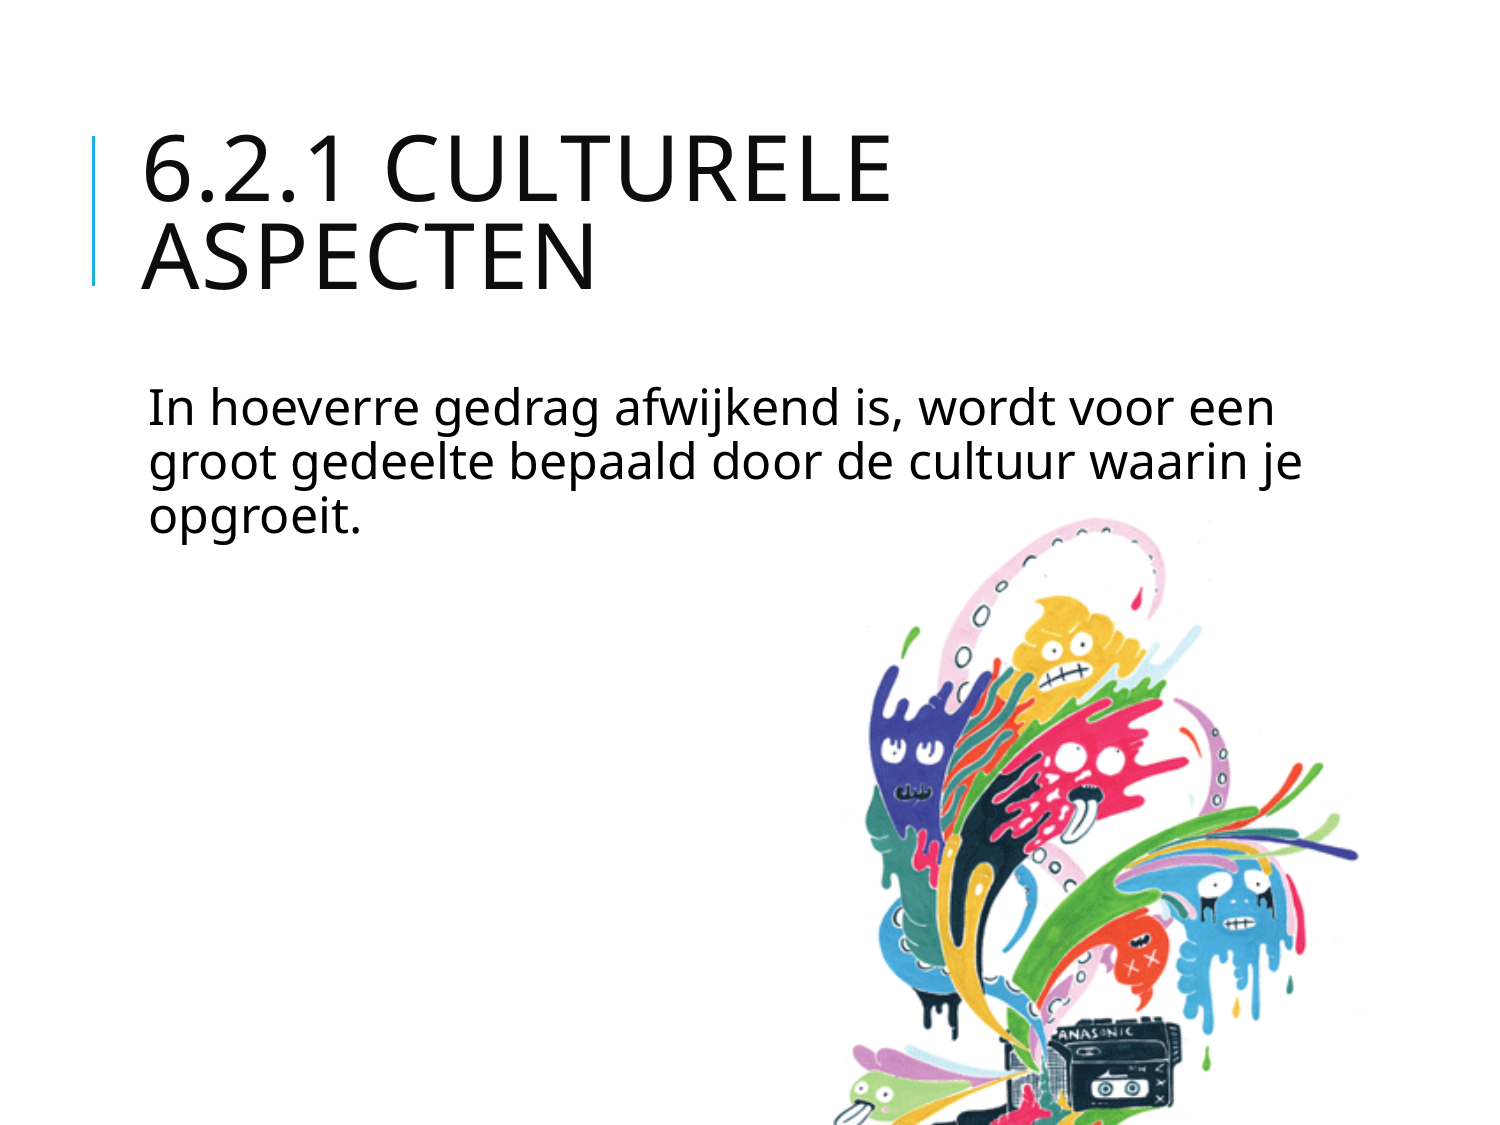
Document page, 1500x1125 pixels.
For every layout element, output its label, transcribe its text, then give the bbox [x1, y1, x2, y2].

list In hoeverre gedrag afwijkend is, wordt voor een groot gedeelte bepaald door de cultuur waarin je opgroeit. [126, 375, 1322, 1035]
picture [832, 514, 1361, 1125]
title 6.2.1 Culturele aspecten [126, 96, 1322, 342]
